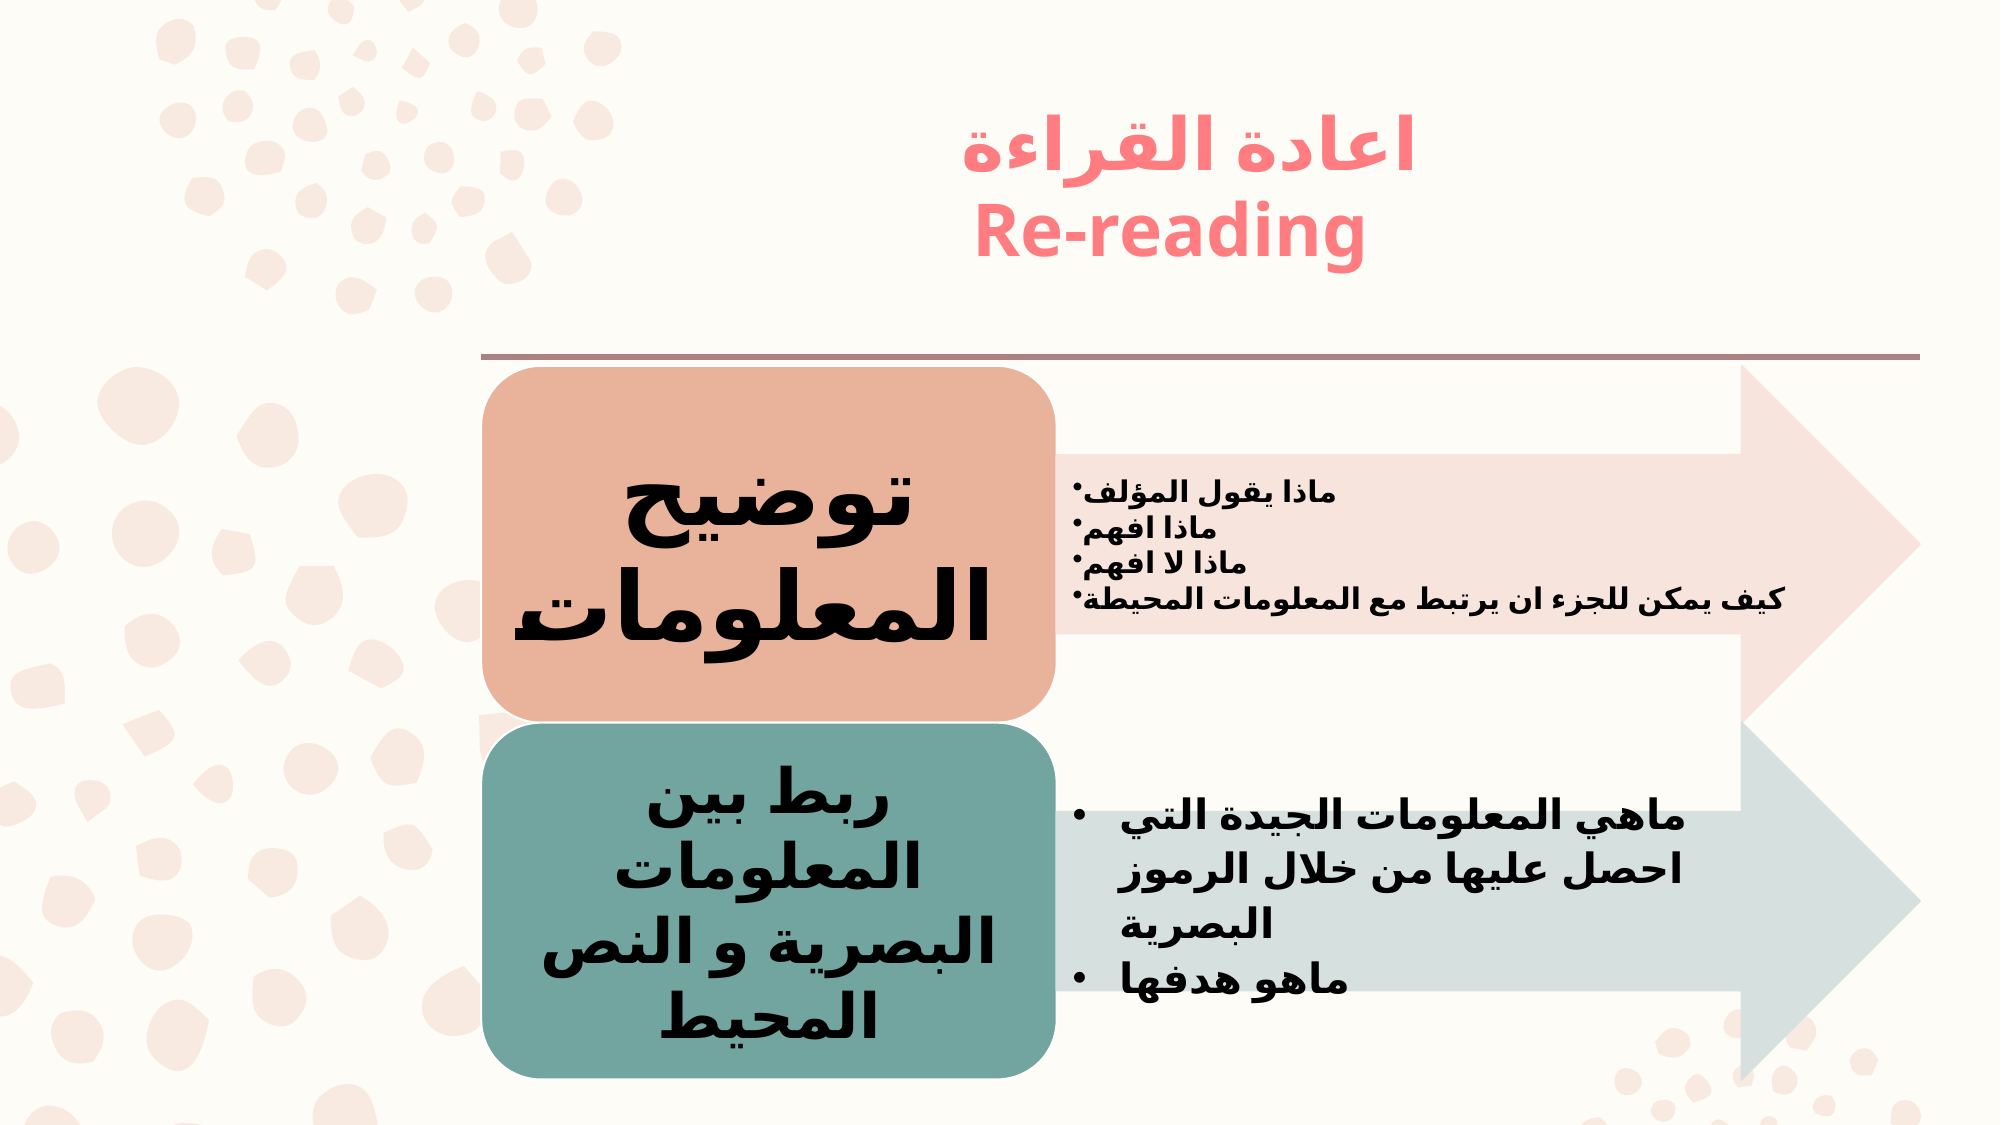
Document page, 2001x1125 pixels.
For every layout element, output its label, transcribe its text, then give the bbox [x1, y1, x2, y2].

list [480, 365, 1921, 1080]
title اعادة القراءة Re-reading [460, 93, 1920, 350]
